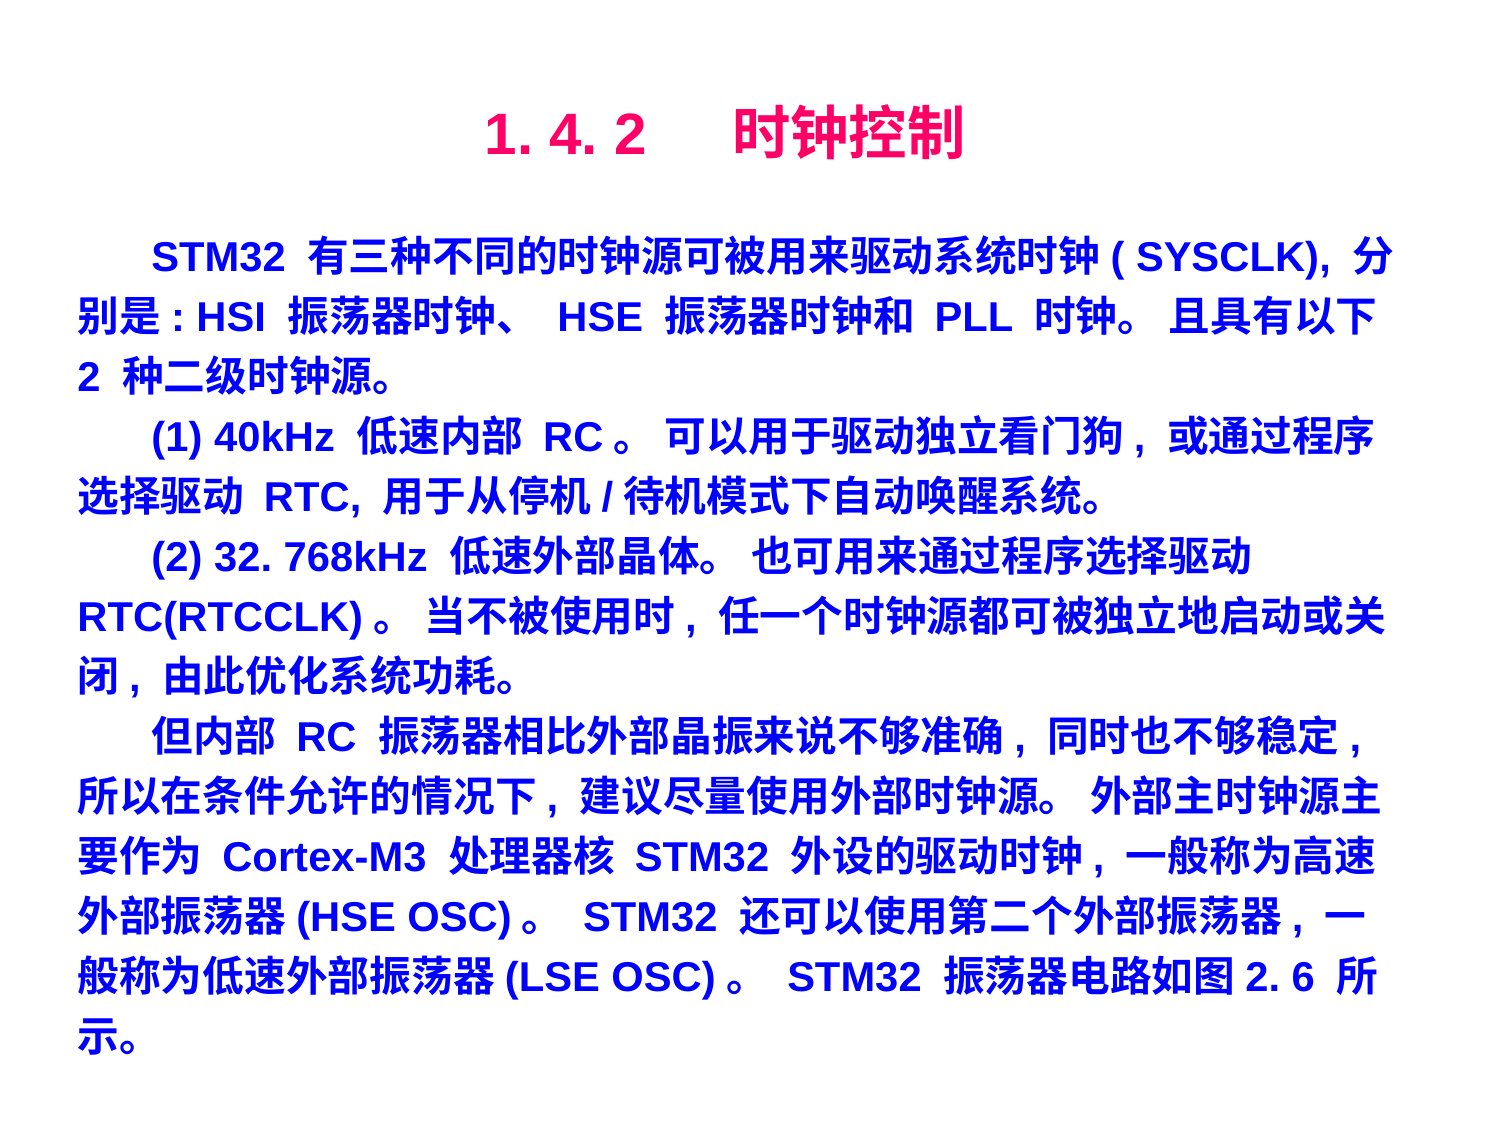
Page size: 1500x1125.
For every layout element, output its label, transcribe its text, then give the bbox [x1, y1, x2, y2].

list STM32 有三种不同的时钟源可被用来驱动系统时钟( SYSCLK), 分别是: HSI 振荡器时钟、 HSE 振荡器时钟和 PLL 时钟。 且具有以下2 种二级时钟源。 (1) 40kHz 低速内部 RC。 可以用于驱动独立看门狗, 或通过程序选择驱动 RTC, 用于从停机/待机模式下自动唤醒系统。 (2) 32. 768kHz 低速外部晶体。 也可用来通过程序选择驱动 RTC(RTCCLK)。 当不被使用时, 任一个时钟源都可被独立地启动或关闭, 由此优化系统功耗。 但内部 RC 振荡器相比外部晶振来说不够准确, 同时也不够稳定, 所以在条件允许的情况下, 建议尽量使用外部时钟源。 外部主时钟源主要作为 Cortex-M3 处理器核 STM32 外设的驱动时钟, 一般称为高速外部振荡器(HSE OSC)。 STM32 还可以使用第二个外部振荡器, 一般称为低速外部振荡器(LSE OSC)。 STM32 振荡器电路如图2. 6 所示。 [62, 212, 1413, 955]
title 1. 4. 2 时钟控制 [50, 37, 1400, 225]
